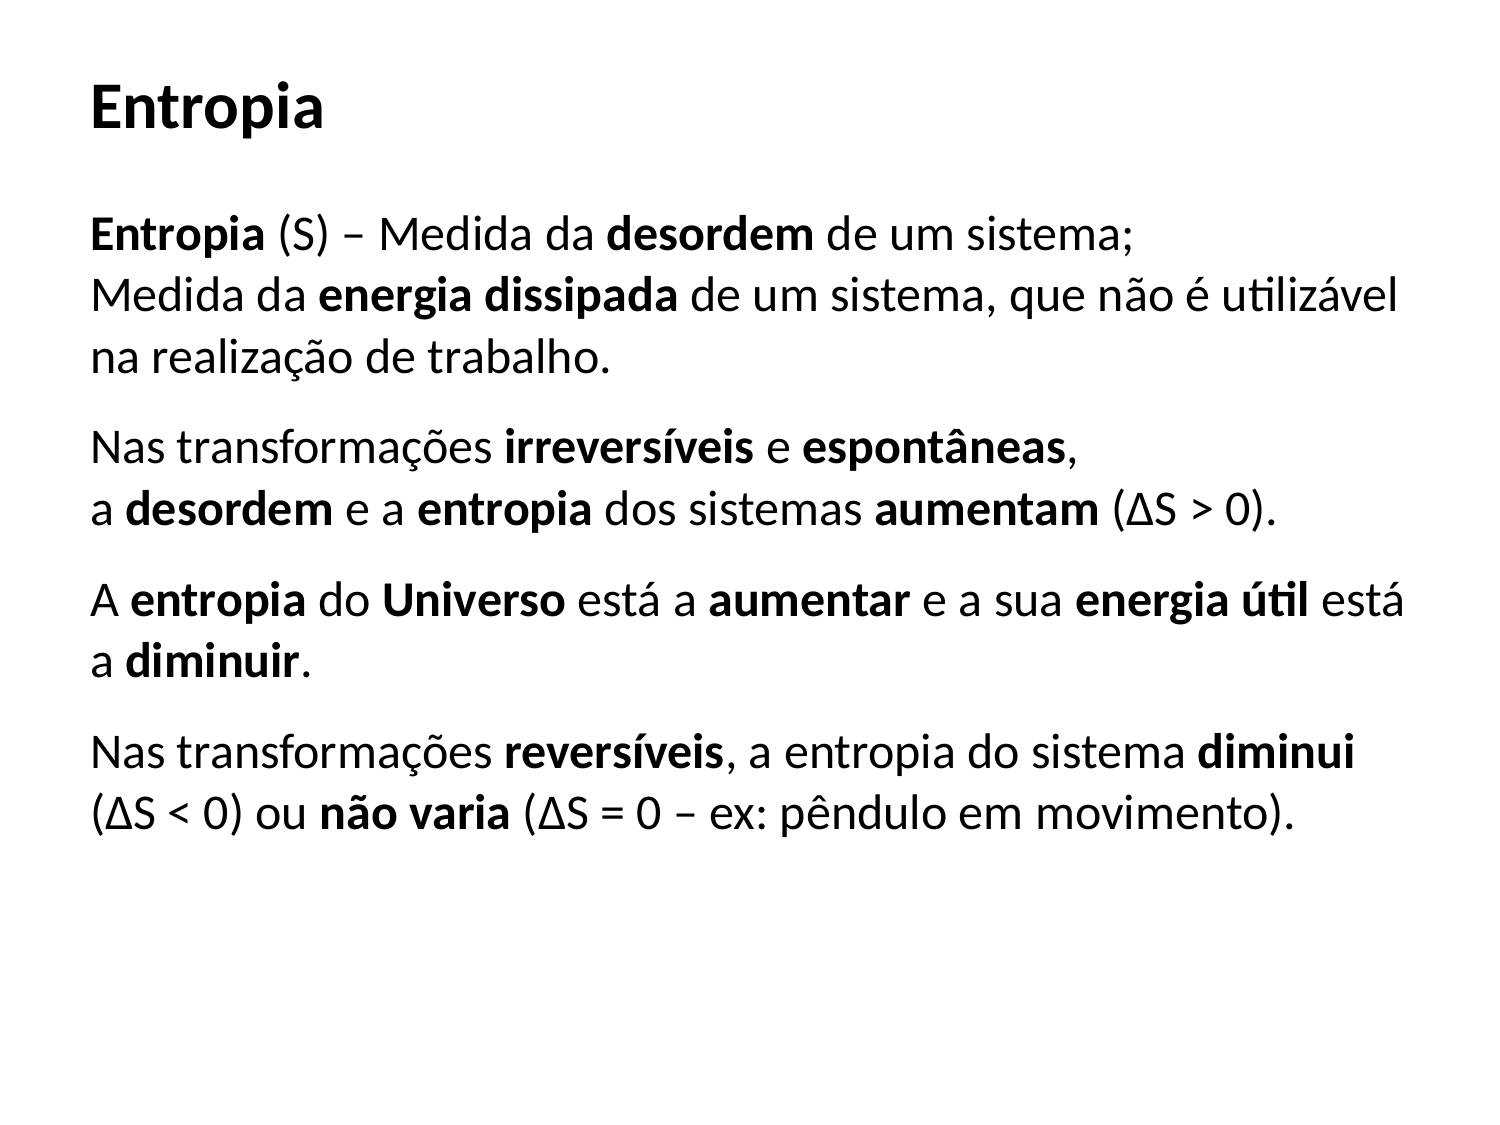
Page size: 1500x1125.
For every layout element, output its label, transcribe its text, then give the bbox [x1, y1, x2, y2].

title Entropia [75, 45, 1424, 185]
list Entropia (S) – Medida da desordem de um sistema; Medida da energia dissipada de um sistema, que não é utilizável na realização de trabalho. Nas transformações irreversíveis e espontâneas, a desordem e a entropia dos sistemas aumentam (∆S > 0). A entropia do Universo está a aumentar e a sua energia útil está a diminuir. Nas transformações reversíveis, a entropia do sistema diminui (ΔS < 0) ou não varia (ΔS = 0 – ex: pêndulo em movimento). [75, 185, 1424, 1004]
